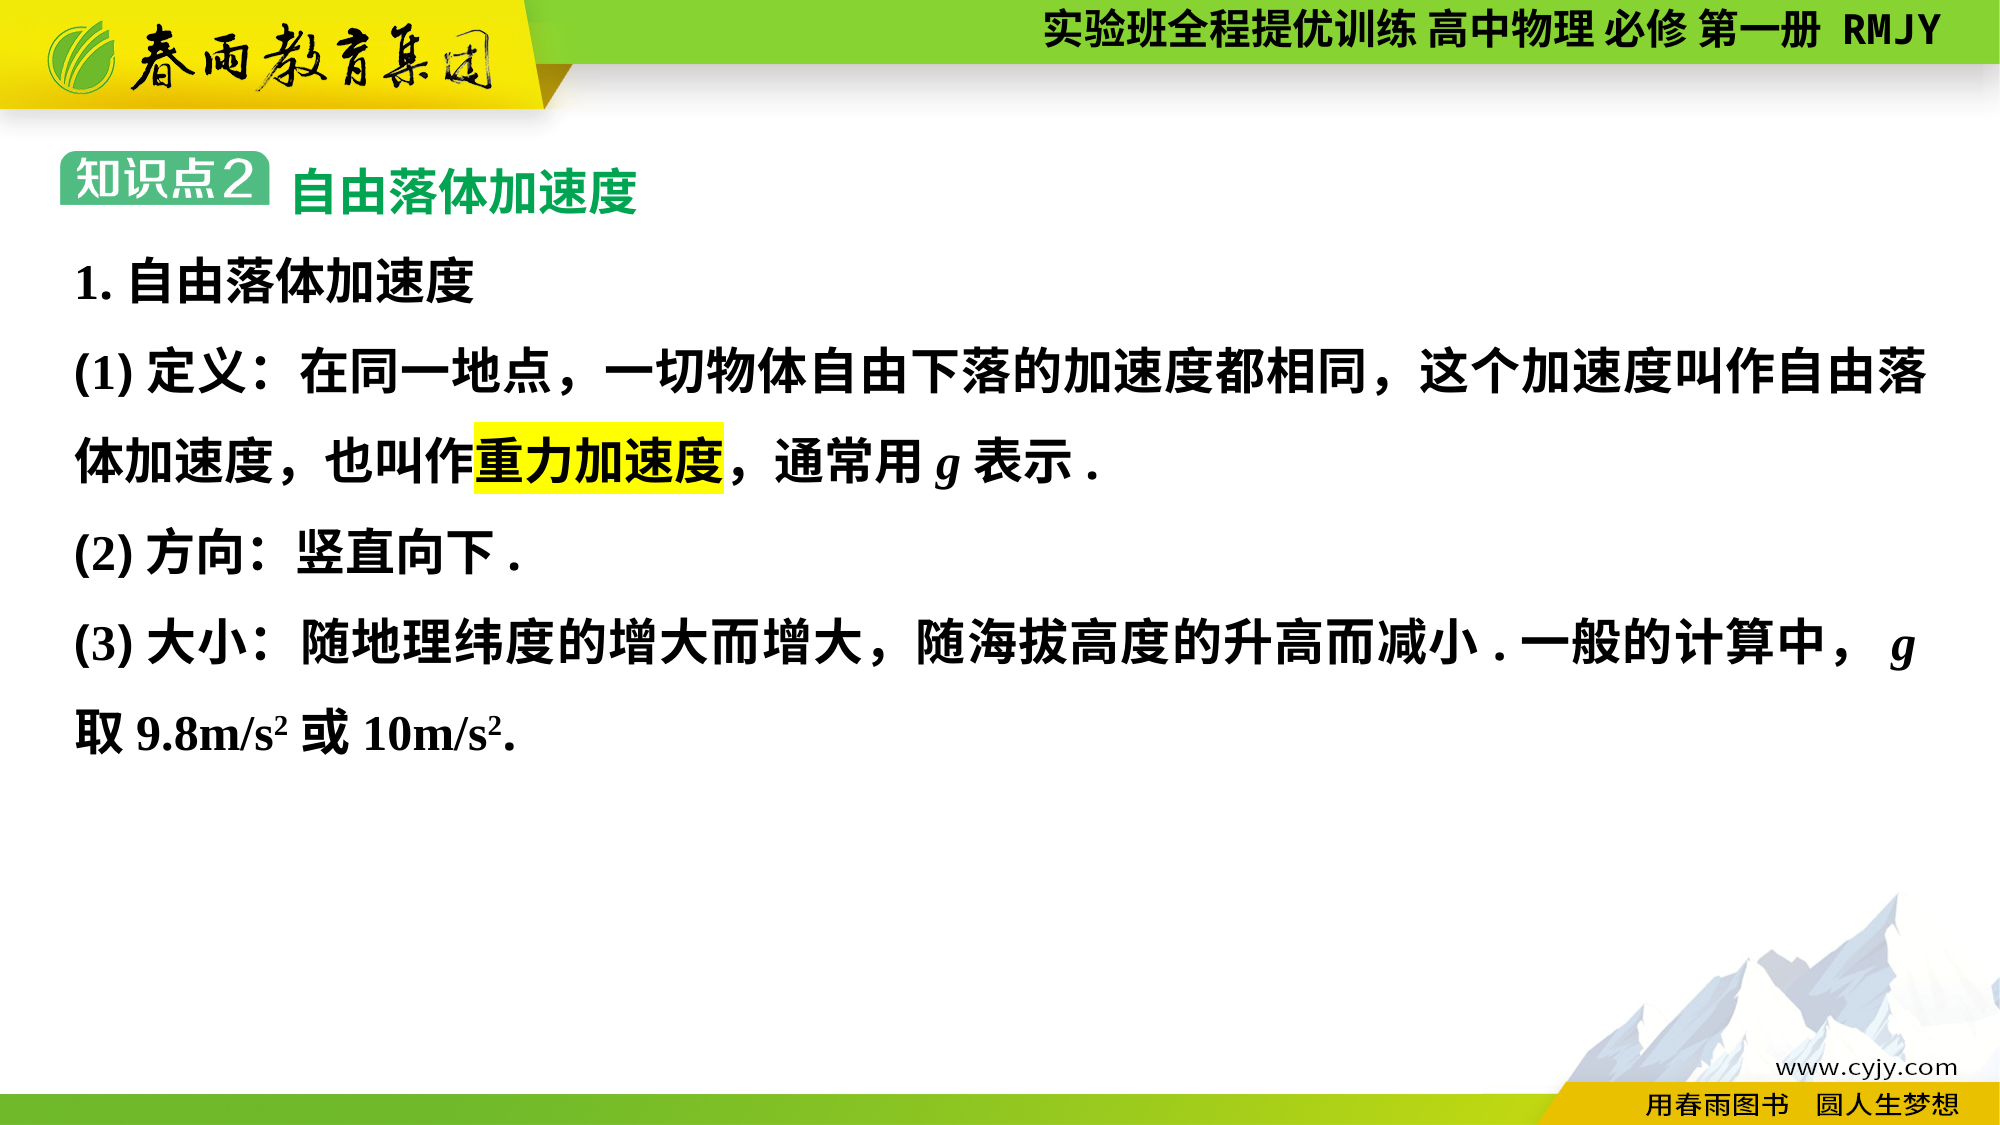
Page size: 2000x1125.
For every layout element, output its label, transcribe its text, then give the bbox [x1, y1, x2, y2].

list 自由落体加速度 1.自由落体加速度 (1)定义：在同一地点，一切物体自由下落的加速度都相同，这个加速度叫作自由落体加速度，也叫作重力加速度，通常用g表示. (2)方向：竖直向下. (3)大小：随地理纬度的增大而增大，随海拔高度的升高而减小.一般的计算中，g取9.8m/s2或10m/s2. [59, 122, 1944, 774]
picture [0, 0, 2000, 1125]
